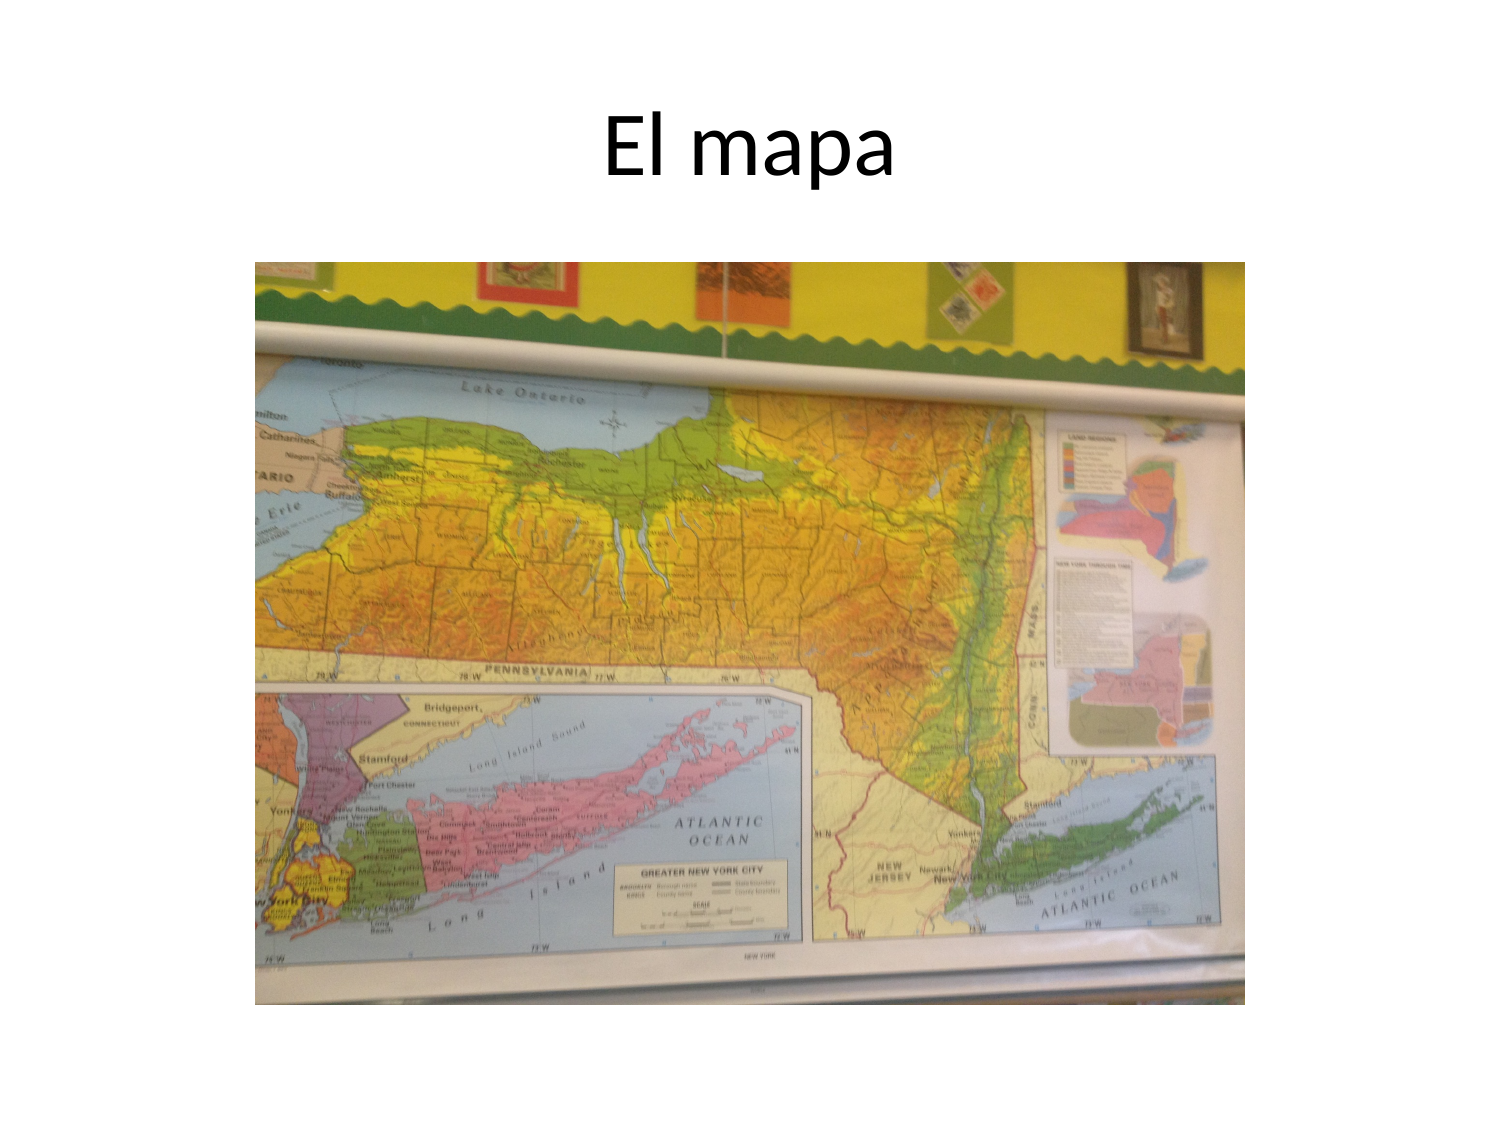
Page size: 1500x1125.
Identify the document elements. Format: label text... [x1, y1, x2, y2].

title El mapa [75, 45, 1425, 233]
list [74, 262, 1426, 1006]
